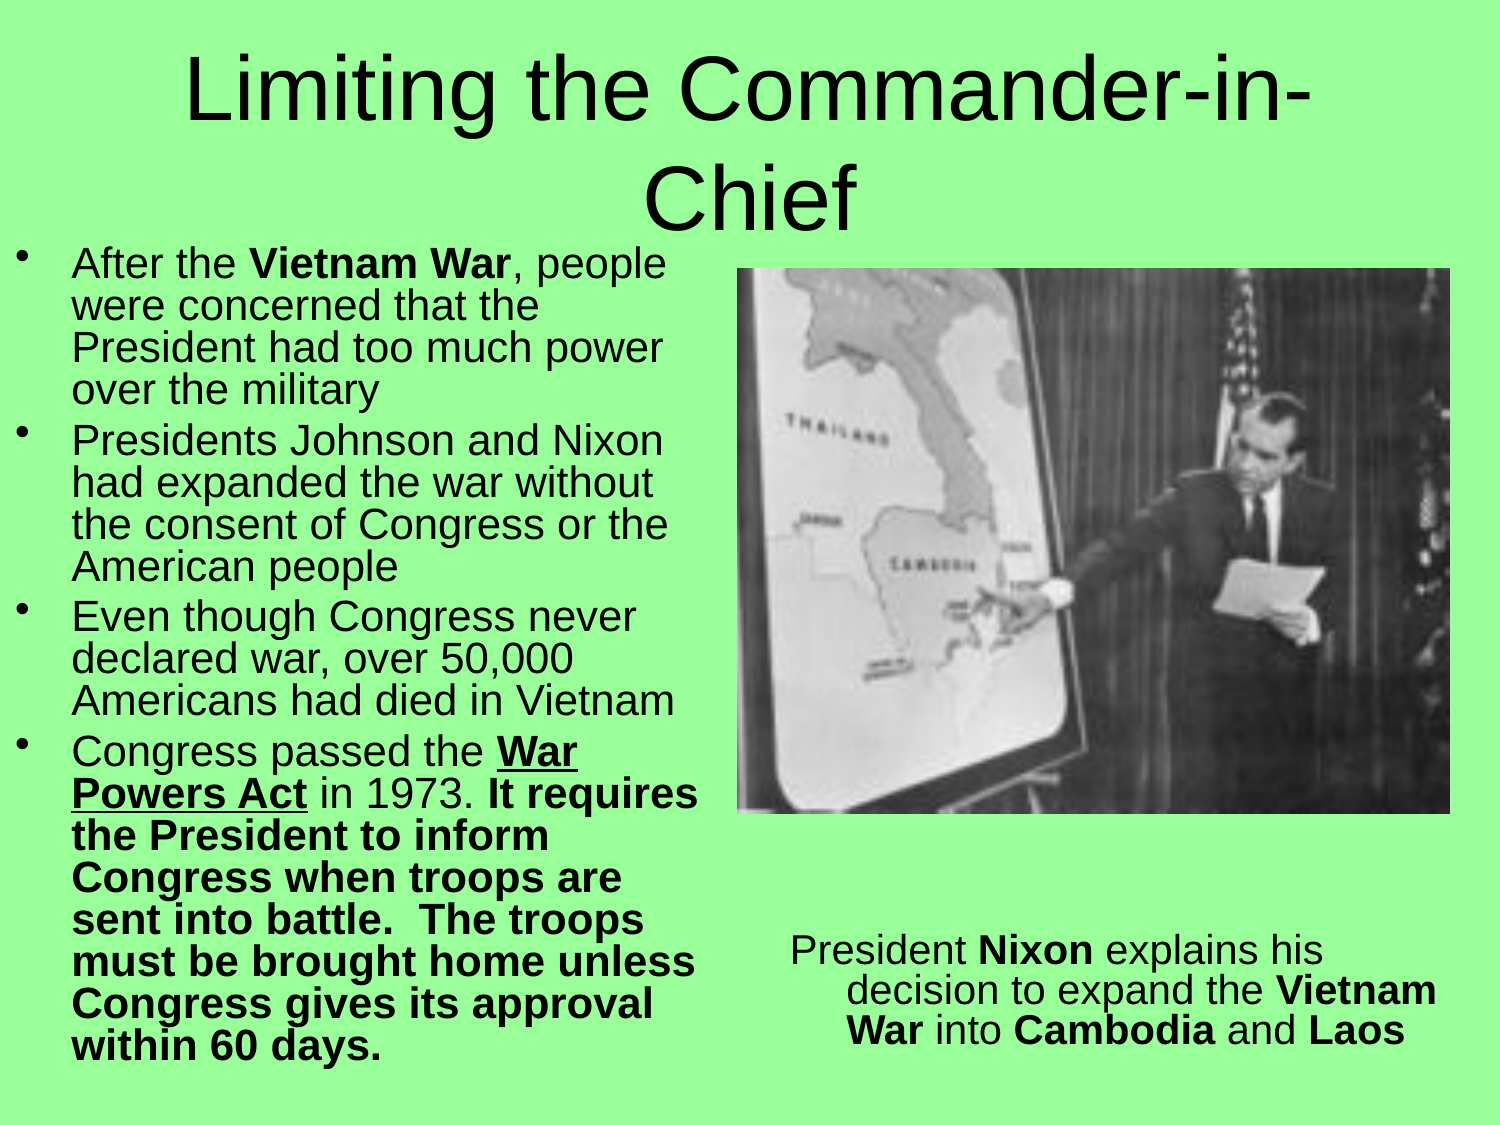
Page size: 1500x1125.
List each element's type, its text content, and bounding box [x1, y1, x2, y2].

list President Nixon explains his decision to expand the Vietnam War into Cambodia and Laos [774, 924, 1500, 1063]
picture [737, 267, 1451, 814]
list After the Vietnam War, people were concerned that the President had too much power over the military Presidents Johnson and Nixon had expanded the war without the consent of Congress or the American people Even though Congress never declared war, over 50,000 Americans had died in Vietnam Congress passed the War Powers Act in 1973. It requires the President to inform Congress when troops are sent into battle. The troops must be brought home unless Congress gives its approval within 60 days. [0, 237, 738, 1100]
title Limiting the Commander-in-Chief [75, 45, 1425, 233]
